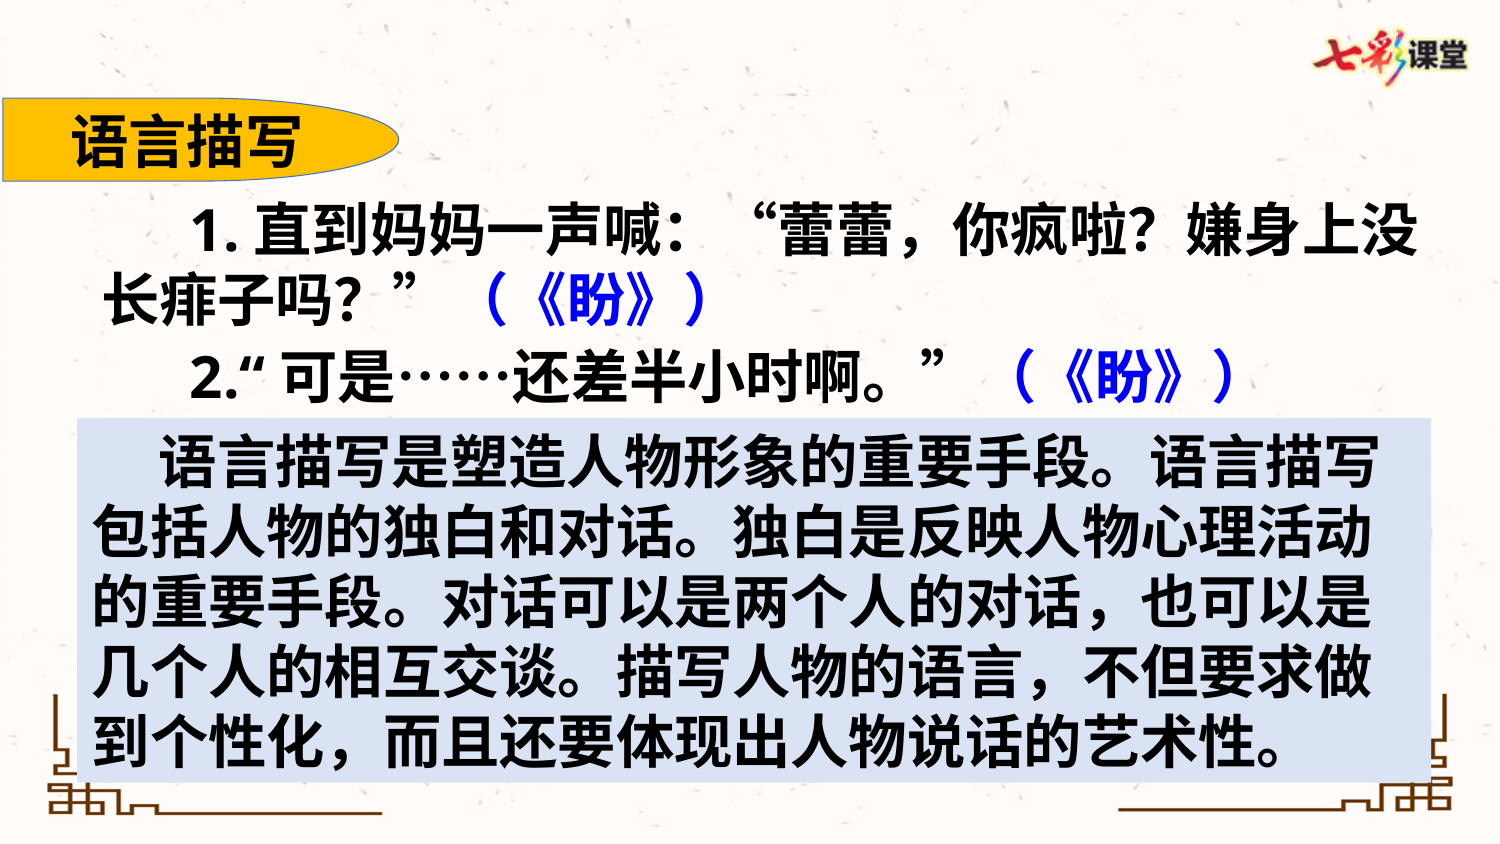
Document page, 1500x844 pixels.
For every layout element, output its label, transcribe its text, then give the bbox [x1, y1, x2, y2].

picture [0, 0, 1500, 844]
text_box 语言描写是塑造人物形象的重要手段。语言描写包括人物的独白和对话。独白是反映人物心理活动的重要手段。对话可以是两个人的对话，也可以是几个人的相互交谈。描写人物的语言，不但要求做到个性化，而且还要体现出人物说话的艺术性。 [77, 418, 1432, 783]
text_box 2.“可是……还差半小时啊。”（《盼》） [175, 325, 1500, 418]
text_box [2, 98, 399, 182]
text_box 1.直到妈妈一声喊：“蕾蕾，你疯啦？嫌身上没长痱子吗？”（《盼》） [86, 185, 1460, 341]
